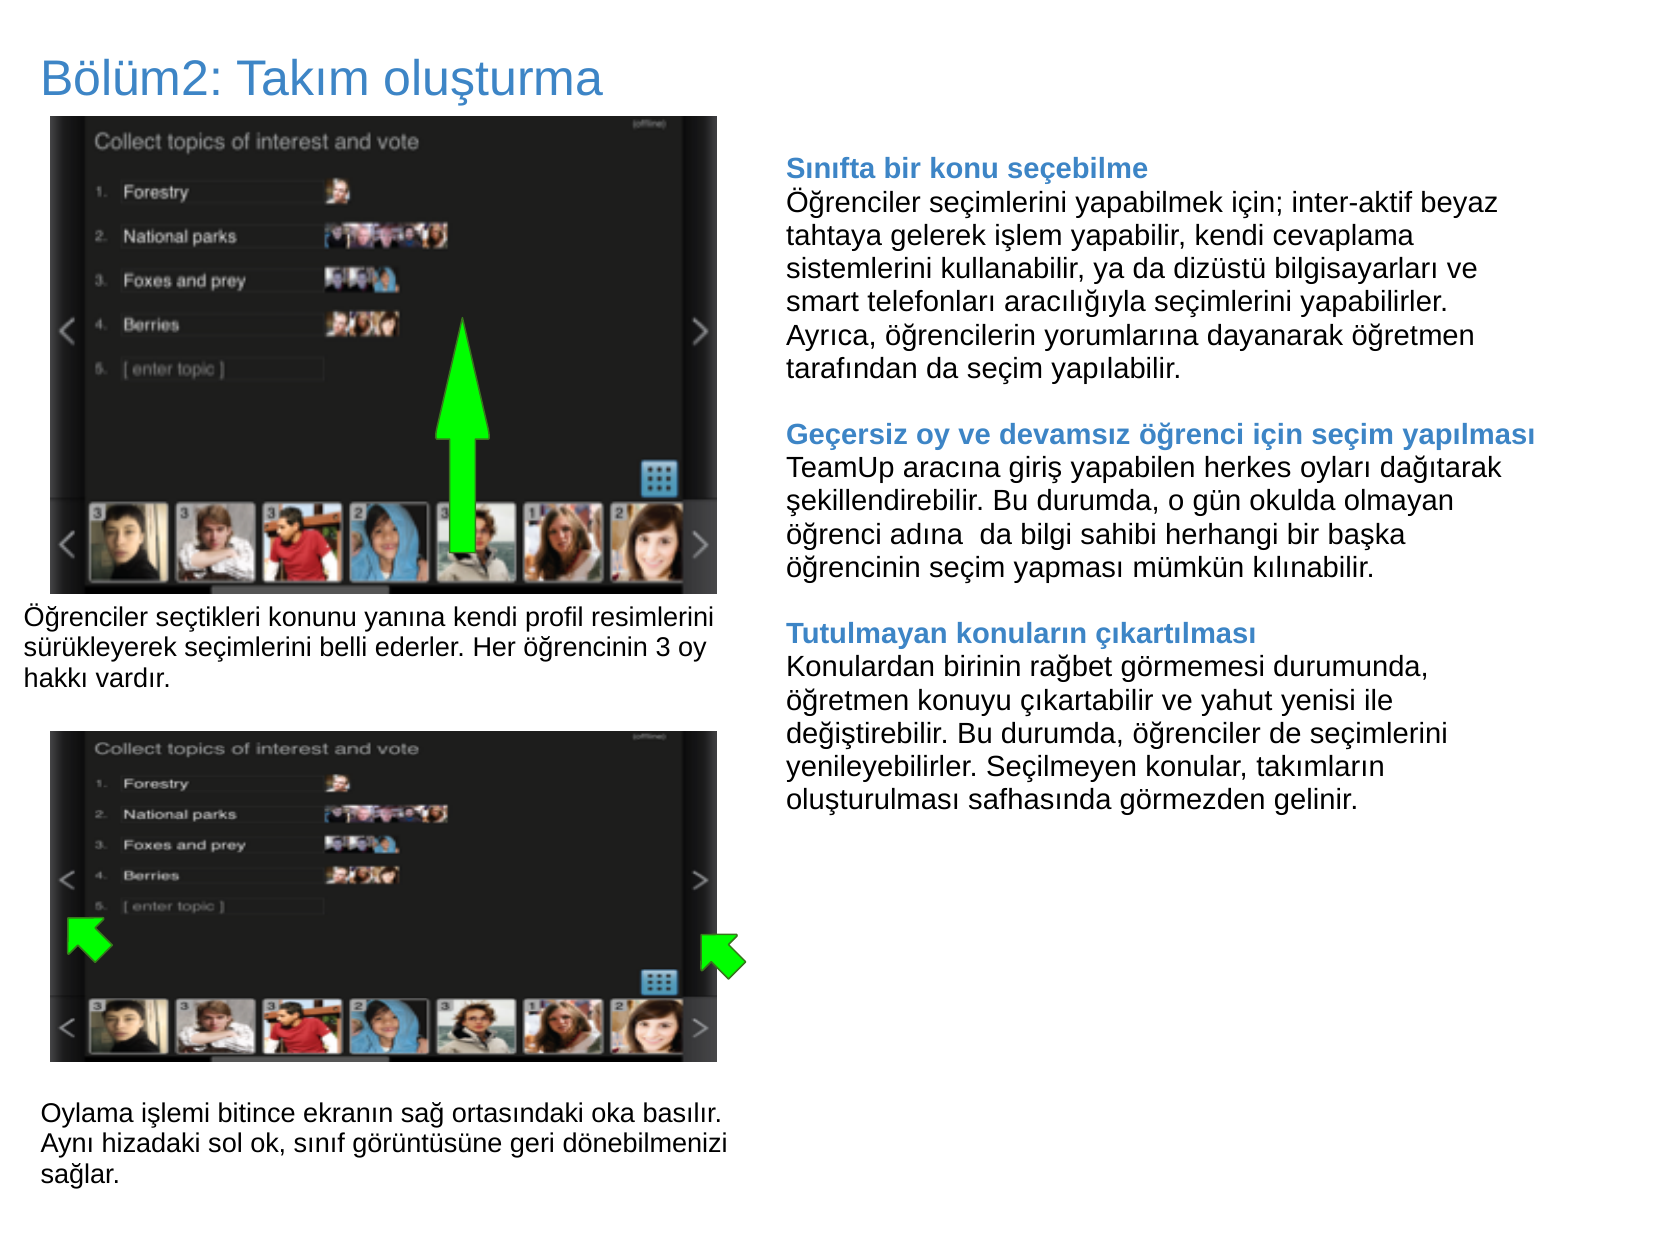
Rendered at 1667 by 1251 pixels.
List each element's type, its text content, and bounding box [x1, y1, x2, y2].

title Bölüm2: Takım oluşturma [40, 49, 983, 125]
picture [49, 731, 717, 1063]
text_box [722, 934, 746, 980]
text_box Oylama işlemi bitince ekranın sağ ortasındaki oka basılır. Aynı hizadaki sol ok, sınıf görüntüsüne geri dönebilmenizi sağlar. [40, 1097, 732, 1190]
picture [49, 116, 717, 595]
list Öğrenciler seçtikleri konunu yanına kendi profil resimlerini sürükleyerek seçimlerini belli ederler. Her öğrencinin 3 oy hakkı vardır. [23, 601, 763, 686]
list Sınıfta bir konu seçebilme Öğrenciler seçimlerini yapabilmek için; inter-aktif beyaz tahtaya gelerek işlem yapabilir, kendi cevaplama sistemlerini kullanabilir, ya da dizüstü bilgisayarları ve smart telefonları aracılığıyla seçimlerini yapabilirler. Ayrıca, öğrencilerin yorumlarına dayanarak öğretmen tarafından da seçim yapılabilir. Geçersiz oy ve devamsız öğrenci için seçim yapılması TeamUp aracına giriş yapabilen herkes oyları dağıtarak şekillendirebilir. Bu durumda, o gün okulda olmayan öğrenci adına da bilgi sahibi herhangi bir başka öğrencinin seçim yapması mümkün kılınabilir. Tutulmayan konuların çıkartılması Konulardan birinin rağbet görmemesi durumunda, öğretmen konuyu çıkartabilir ve yahut yenisi ile değiştirebilir. Bu durumda, öğrenciler de seçimlerini yenileyebilirler. Seçilmeyen konular, takımların oluşturulması safhasında görmezden gelinir. [785, 152, 1540, 1055]
